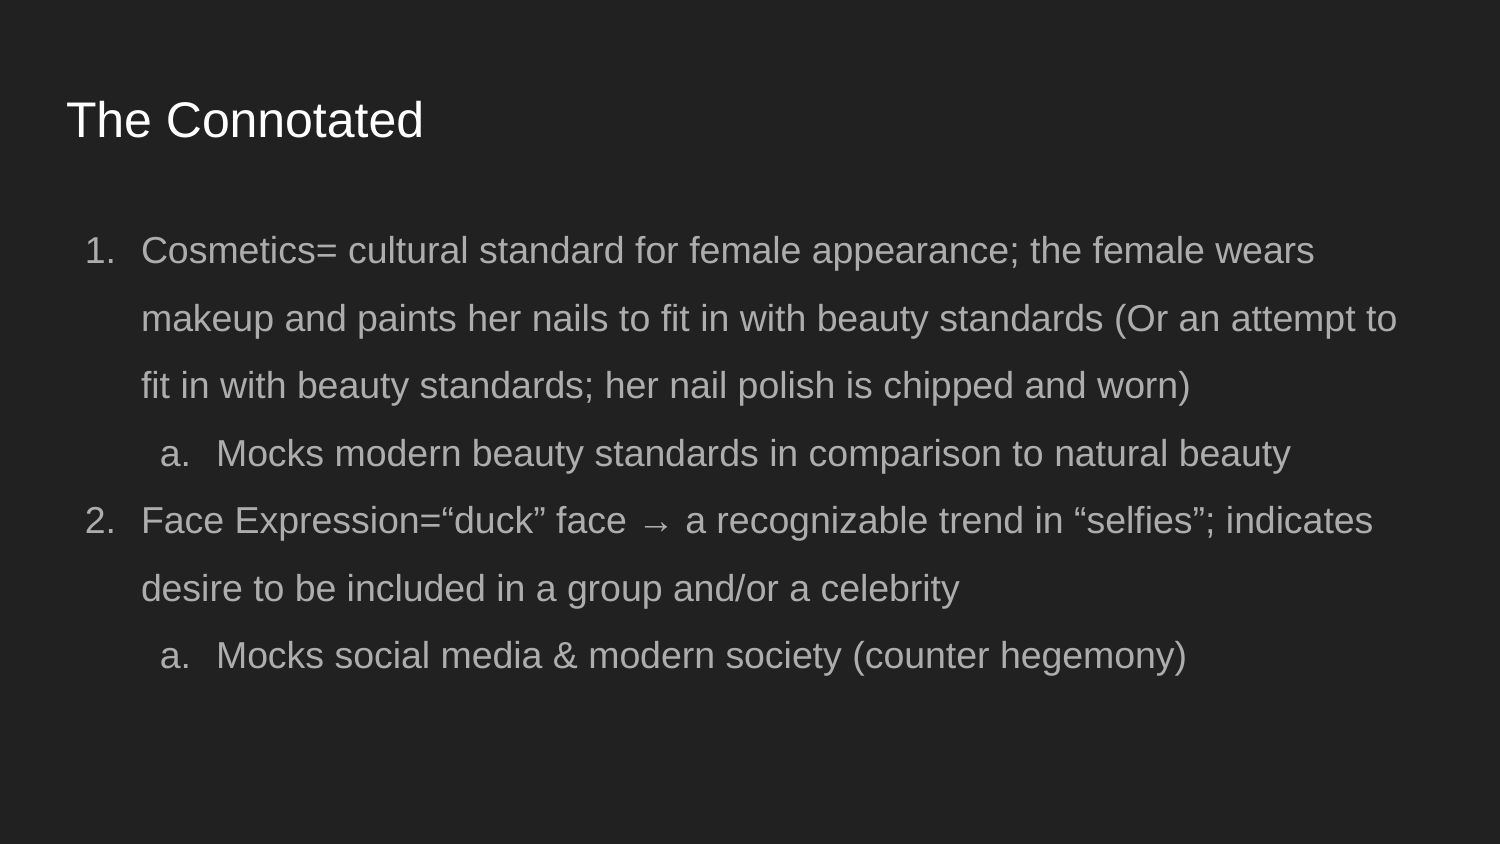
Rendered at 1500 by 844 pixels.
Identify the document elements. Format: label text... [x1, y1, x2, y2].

list Cosmetics= cultural standard for female appearance; the female wears makeup and paints her nails to fit in with beauty standards (Or an attempt to fit in with beauty standards; her nail polish is chipped and worn) Mocks modern beauty standards in comparison to natural beauty Face Expression=“duck” face → a recognizable trend in “selfies”; indicates desire to be included in a group and/or a celebrity Mocks social media & modern society (counter hegemony) [51, 189, 1449, 750]
title The Connotated [51, 72, 1449, 167]
